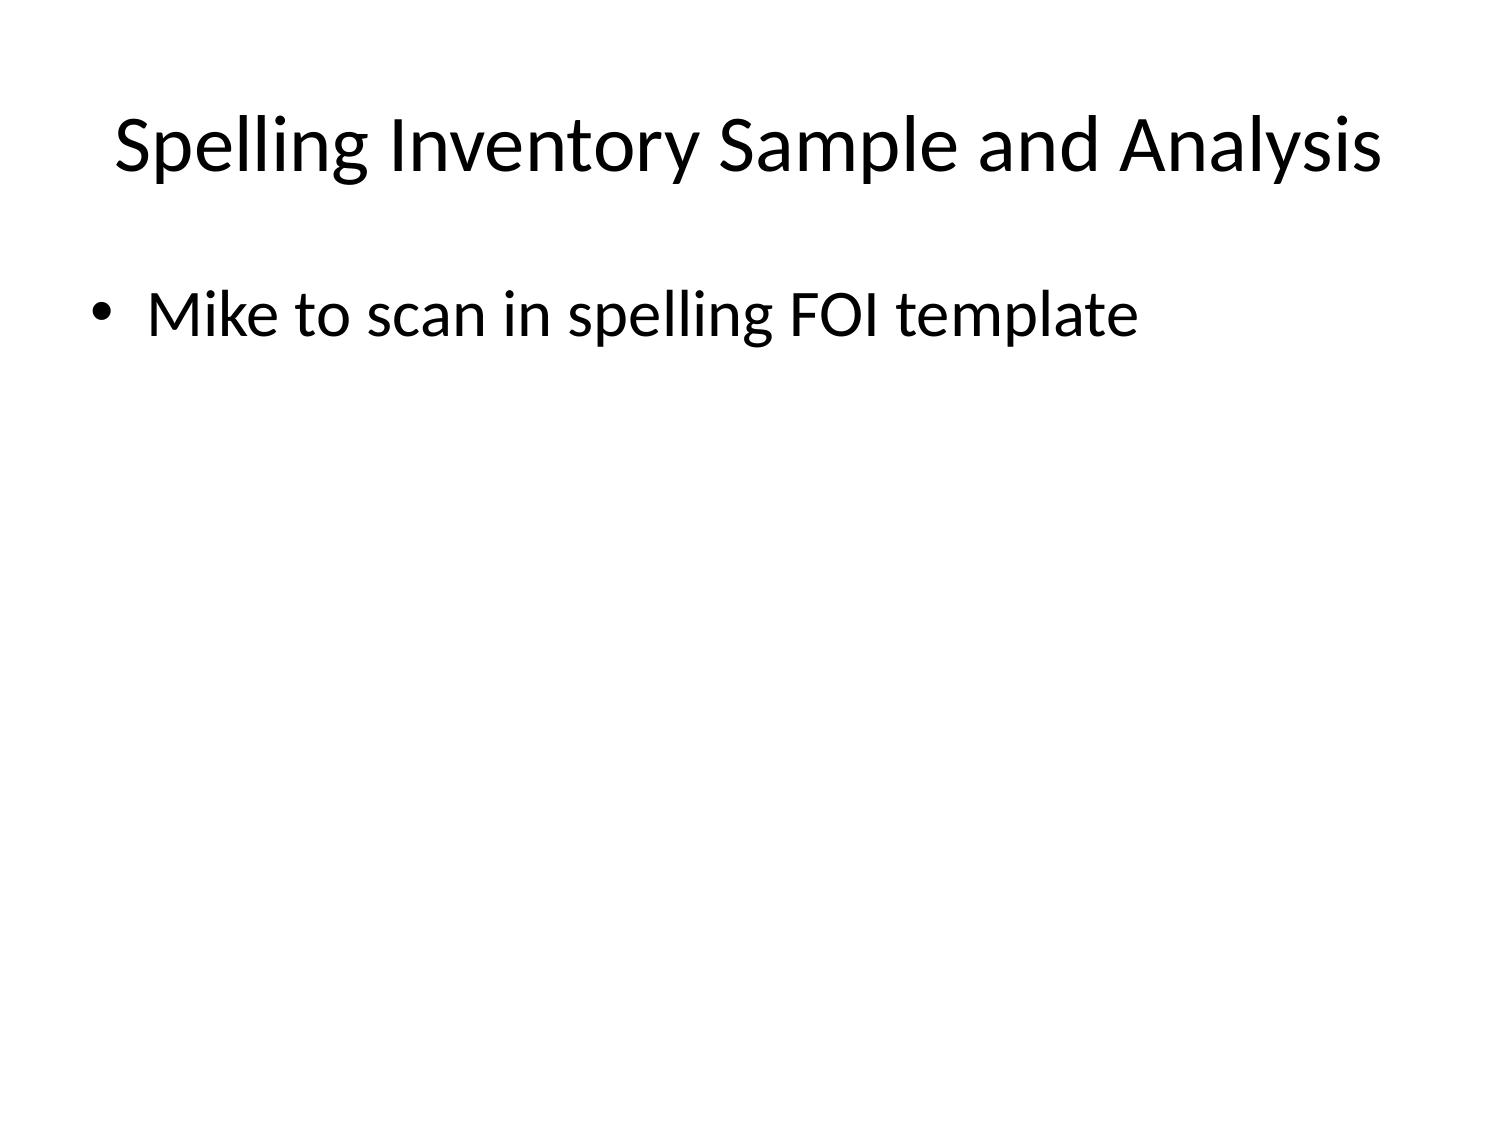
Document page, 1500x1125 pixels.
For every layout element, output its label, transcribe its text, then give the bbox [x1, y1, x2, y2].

list Mike to scan in spelling FOI template [74, 262, 1426, 1006]
title Spelling Inventory Sample and Analysis [74, 44, 1426, 233]
